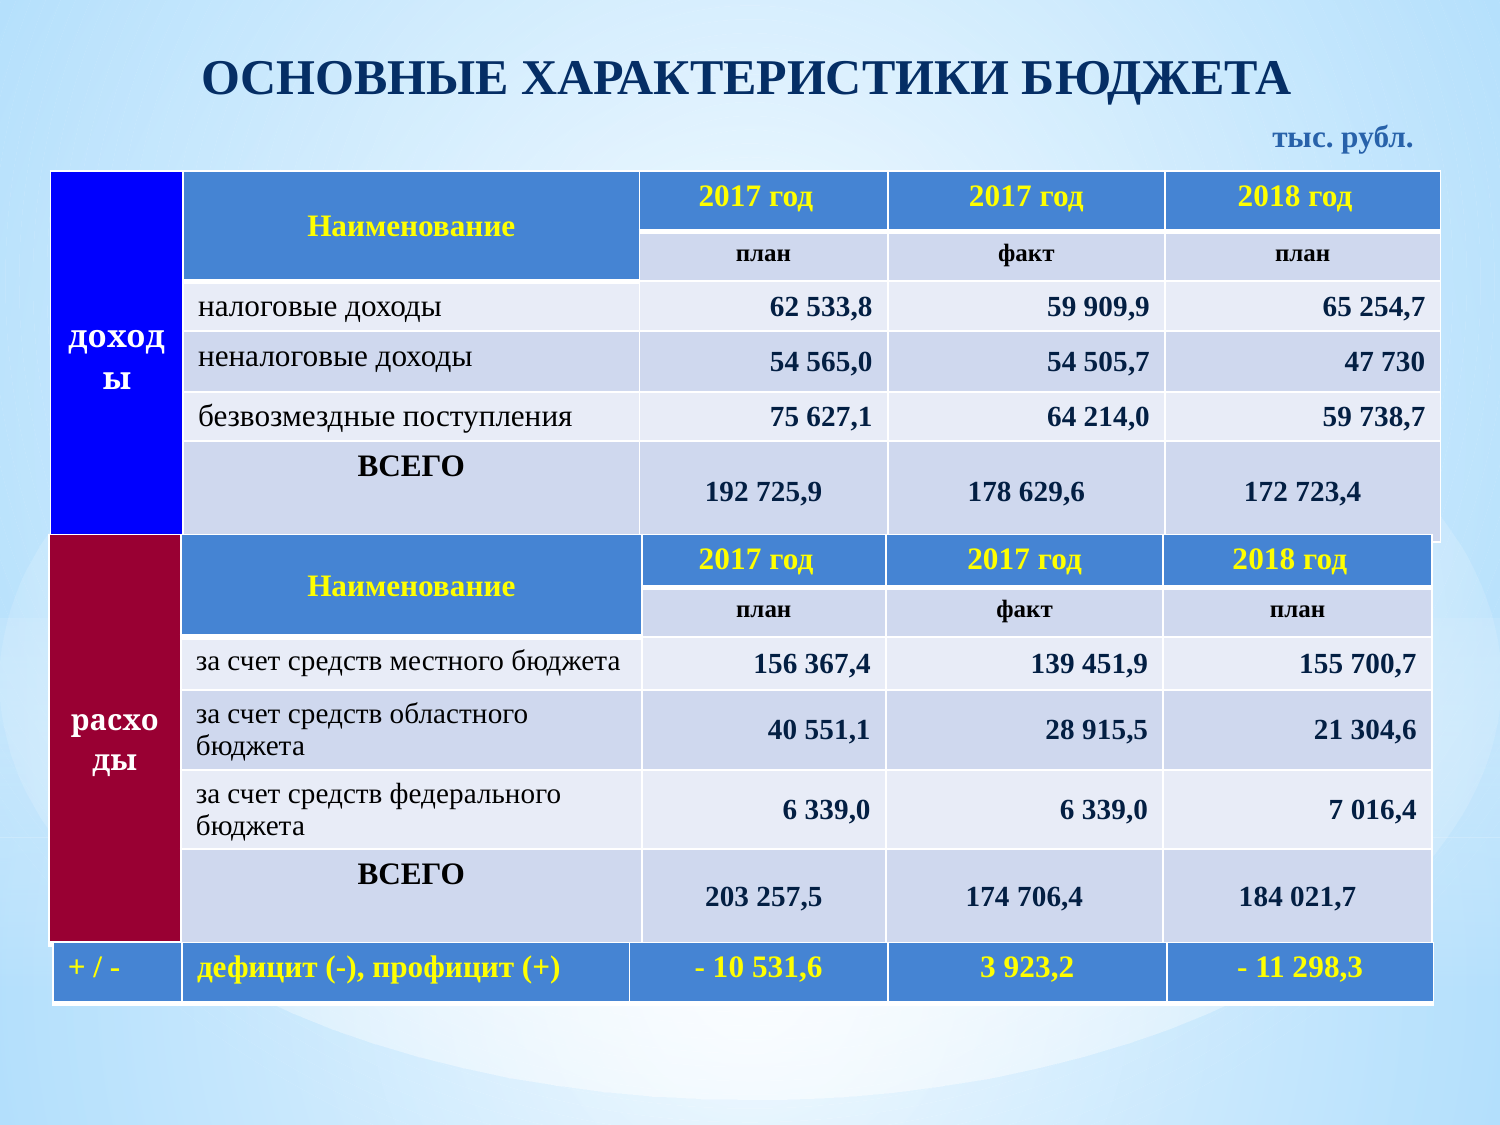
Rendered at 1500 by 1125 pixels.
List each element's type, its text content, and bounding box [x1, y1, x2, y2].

table_cell 172 723,4 [1166, 442, 1440, 541]
table_cell план [643, 590, 885, 636]
table_header Наименование [182, 535, 641, 634]
table_header дефицит (-), профицит (+) [183, 943, 629, 1001]
table_cell 6 339,0 [643, 771, 885, 848]
table_cell 6 339,0 [887, 771, 1162, 848]
table_header 2017 год [887, 535, 1162, 585]
table_cell план [1164, 590, 1431, 636]
table_cell 28 915,5 [887, 691, 1162, 769]
table_cell 47 730 [1166, 332, 1440, 391]
table_cell 64 214,0 [889, 393, 1164, 440]
table_cell факт [889, 234, 1164, 280]
table_header 2017 год [643, 535, 885, 585]
table_cell безвозмездные поступления [184, 393, 639, 440]
table_cell 54 505,7 [889, 332, 1164, 391]
table_cell 174 706,4 [887, 850, 1162, 942]
table_header 2018 год [1166, 172, 1440, 229]
table_cell 21 304,6 [1164, 691, 1431, 769]
table_cell 156 367,4 [643, 638, 885, 689]
table_cell 139 451,9 [887, 638, 1162, 689]
table_cell 40 551,1 [643, 691, 885, 769]
table_header 2018 год [1164, 535, 1431, 585]
table_cell ВСЕГО [184, 442, 639, 534]
table_cell 59 909,9 [889, 282, 1164, 330]
table_cell 192 725,9 [640, 442, 887, 534]
table_cell факт [887, 590, 1162, 636]
table_cell план [1166, 234, 1440, 280]
table_cell 178 629,6 [889, 442, 1164, 534]
table_cell за счет средств областного бюджета [182, 691, 641, 769]
table_cell 54 565,0 [640, 332, 887, 391]
table_cell 203 257,5 [643, 850, 885, 942]
table_cell за счет средств местного бюджета [182, 640, 641, 689]
table_cell 62 533,8 [640, 282, 887, 330]
table_cell неналоговые доходы [184, 332, 639, 391]
table_header 3 923,2 [889, 943, 1166, 1001]
table_header - 11 298,3 [1168, 943, 1433, 1001]
table_cell ВСЕГО [182, 850, 641, 942]
table_cell за счет средств федерального бюджета [182, 771, 641, 848]
table_cell 65 254,7 [1166, 282, 1440, 330]
table_header расходы [50, 535, 180, 941]
title Основные характеристики бюджета [13, 36, 1479, 161]
table_cell 184 021,7 [1164, 850, 1431, 942]
table_header доходы [51, 172, 182, 534]
table_cell 75 627,1 [640, 393, 887, 440]
table_header - 10 531,6 [630, 943, 887, 1001]
table_cell план [640, 234, 887, 280]
table_cell 155 700,7 [1164, 638, 1431, 689]
table_header + / - [54, 943, 181, 1001]
table_header Наименование [184, 172, 639, 279]
table_header 2017 год [889, 172, 1164, 229]
table_cell 59 738,7 [1166, 393, 1440, 440]
table_cell 7 016,4 [1164, 771, 1431, 848]
text_box тыс. рубл. [1257, 108, 1500, 161]
table_header 2017 год [640, 172, 887, 229]
table_cell налоговые доходы [184, 284, 639, 330]
